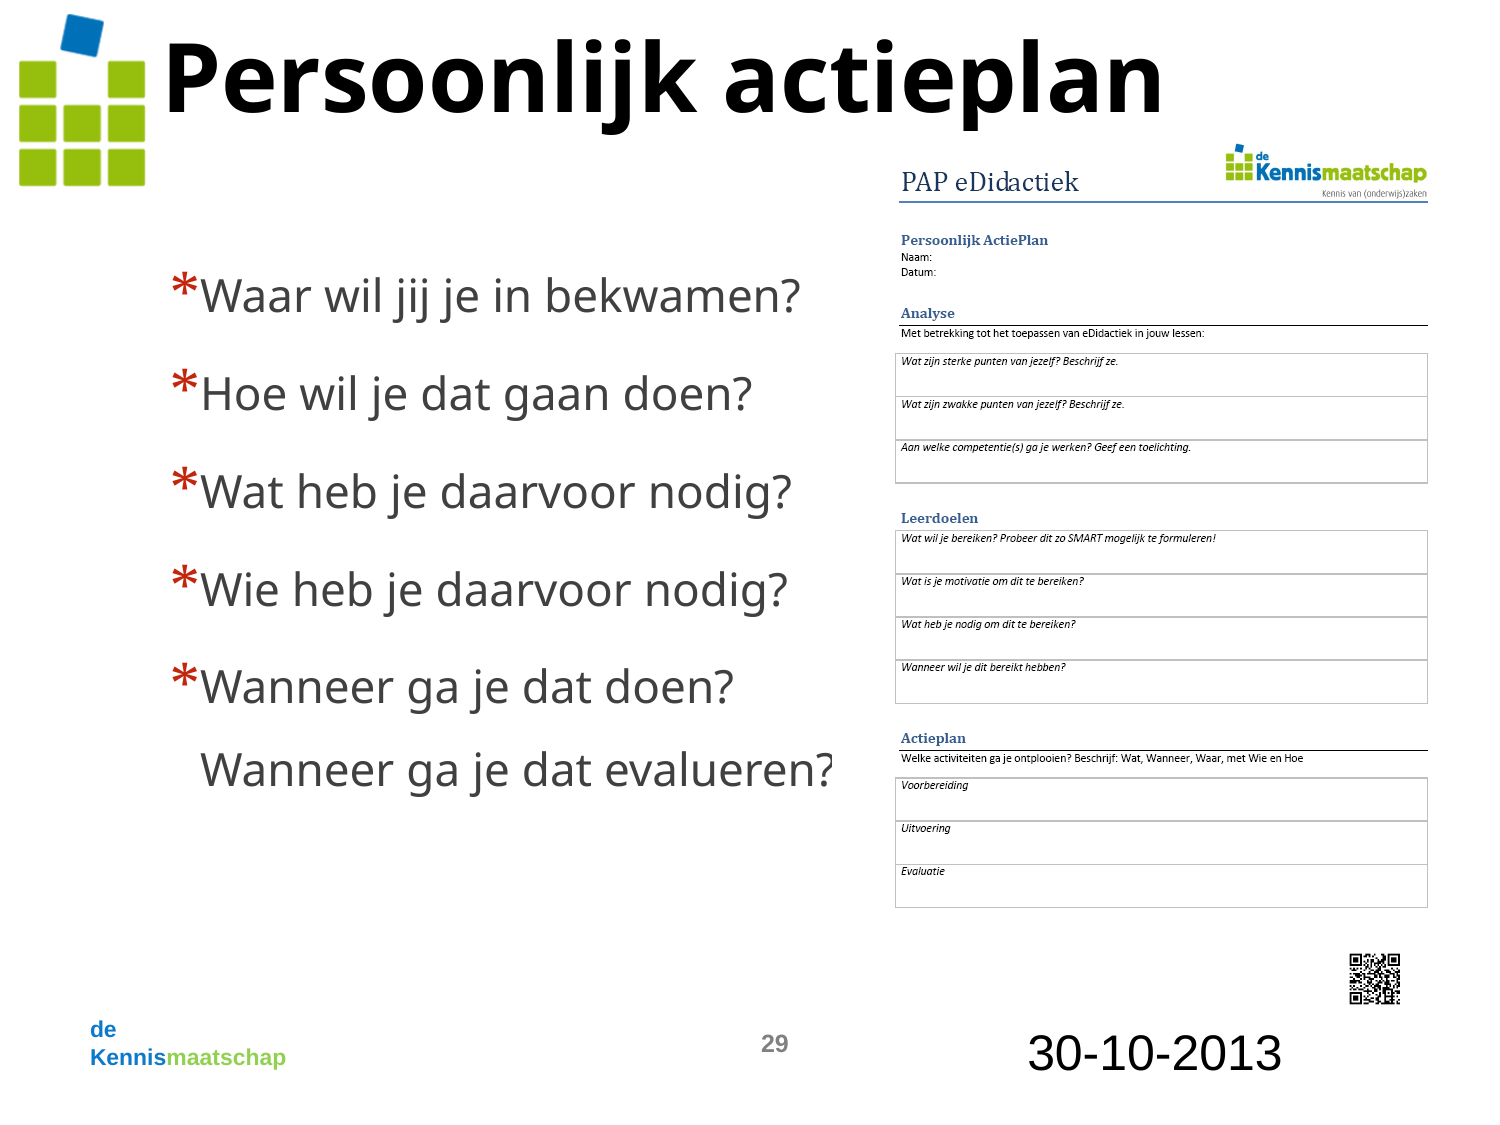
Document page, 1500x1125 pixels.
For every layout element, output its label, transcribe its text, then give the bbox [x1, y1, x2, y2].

picture [17, 3, 147, 197]
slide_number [1012, 1021, 1425, 1073]
list Waar wil jij je in bekwamen? Hoe wil je dat gaan doen? Wat heb je daarvoor nodig? Wie heb je daarvoor nodig? Wanneer ga je dat doen? Wanneer ga je dat evalueren? [147, 231, 826, 965]
footer de Kennismaatschap [75, 1012, 624, 1073]
picture [832, 131, 1448, 1012]
slide_number 29 [624, 1012, 925, 1073]
title Persoonlijk actieplan [146, 8, 1495, 197]
